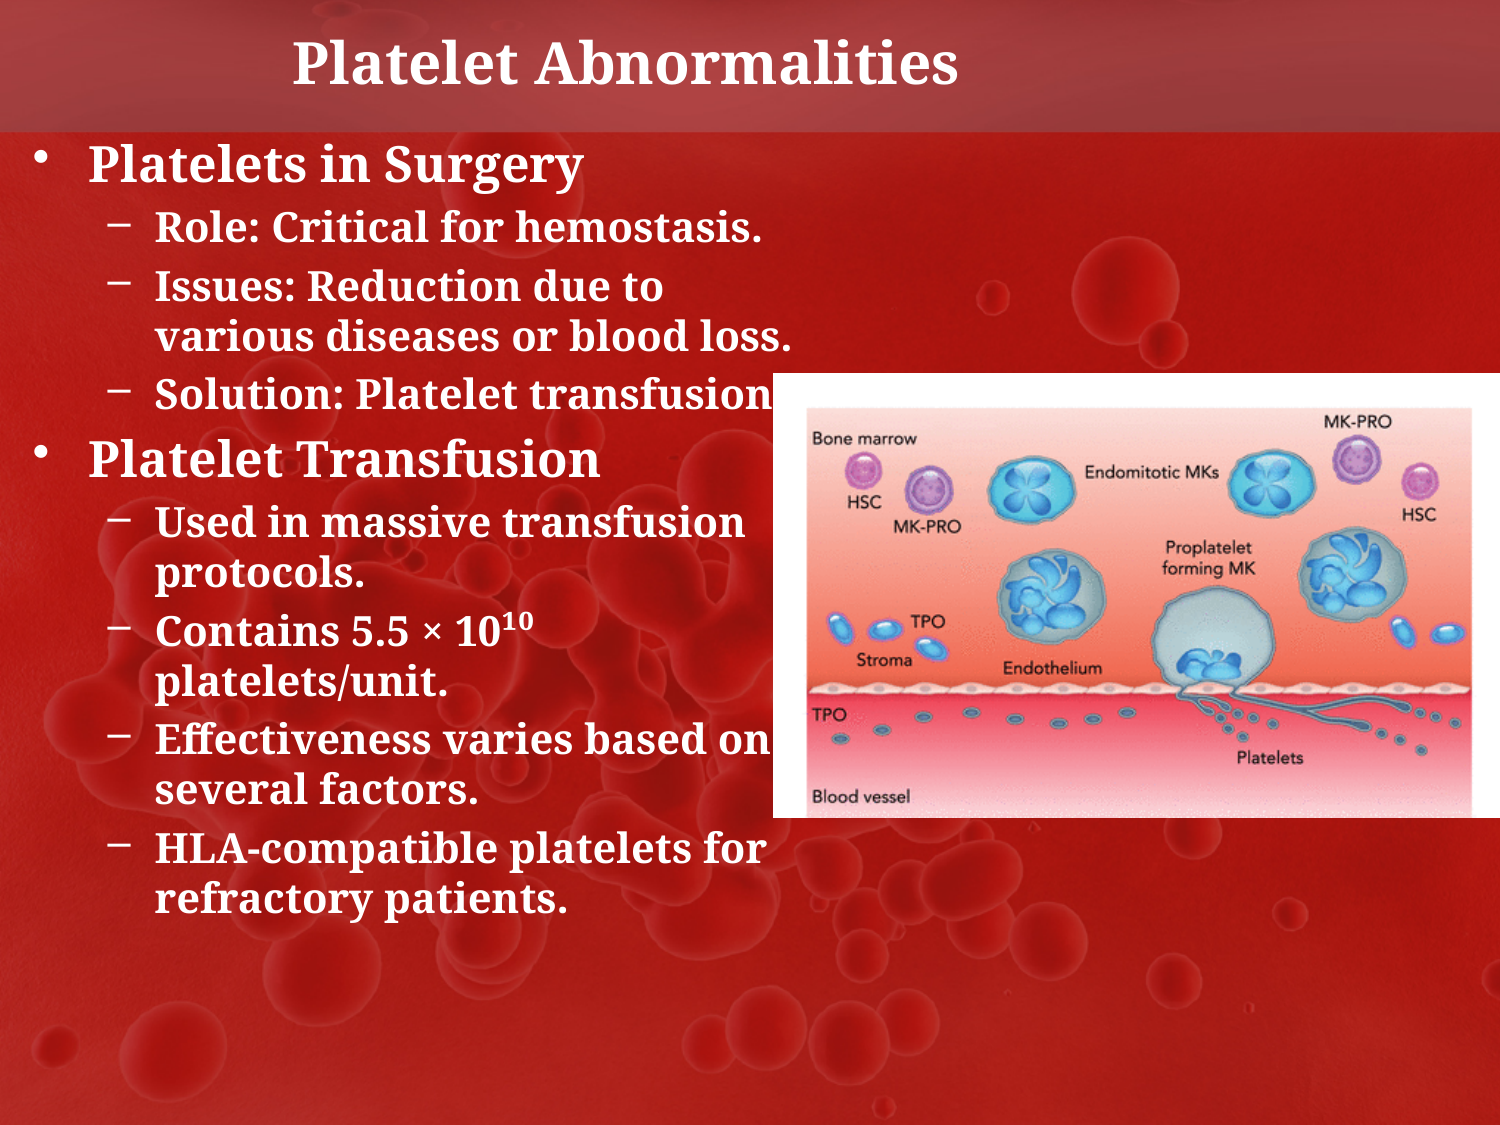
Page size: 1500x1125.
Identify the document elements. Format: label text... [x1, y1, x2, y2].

list Platelets in Surgery Role: Critical for hemostasis. Issues: Reduction due to various diseases or blood loss. Solution: Platelet transfusion. Platelet Transfusion Used in massive transfusion protocols. Contains 5.5 × 10¹⁰ platelets/unit. Effectiveness varies based on several factors. HLA-compatible platelets for refractory patients. [17, 125, 822, 1036]
picture [0, 0, 1500, 1125]
title Platelet Abnormalities [277, 18, 1483, 103]
